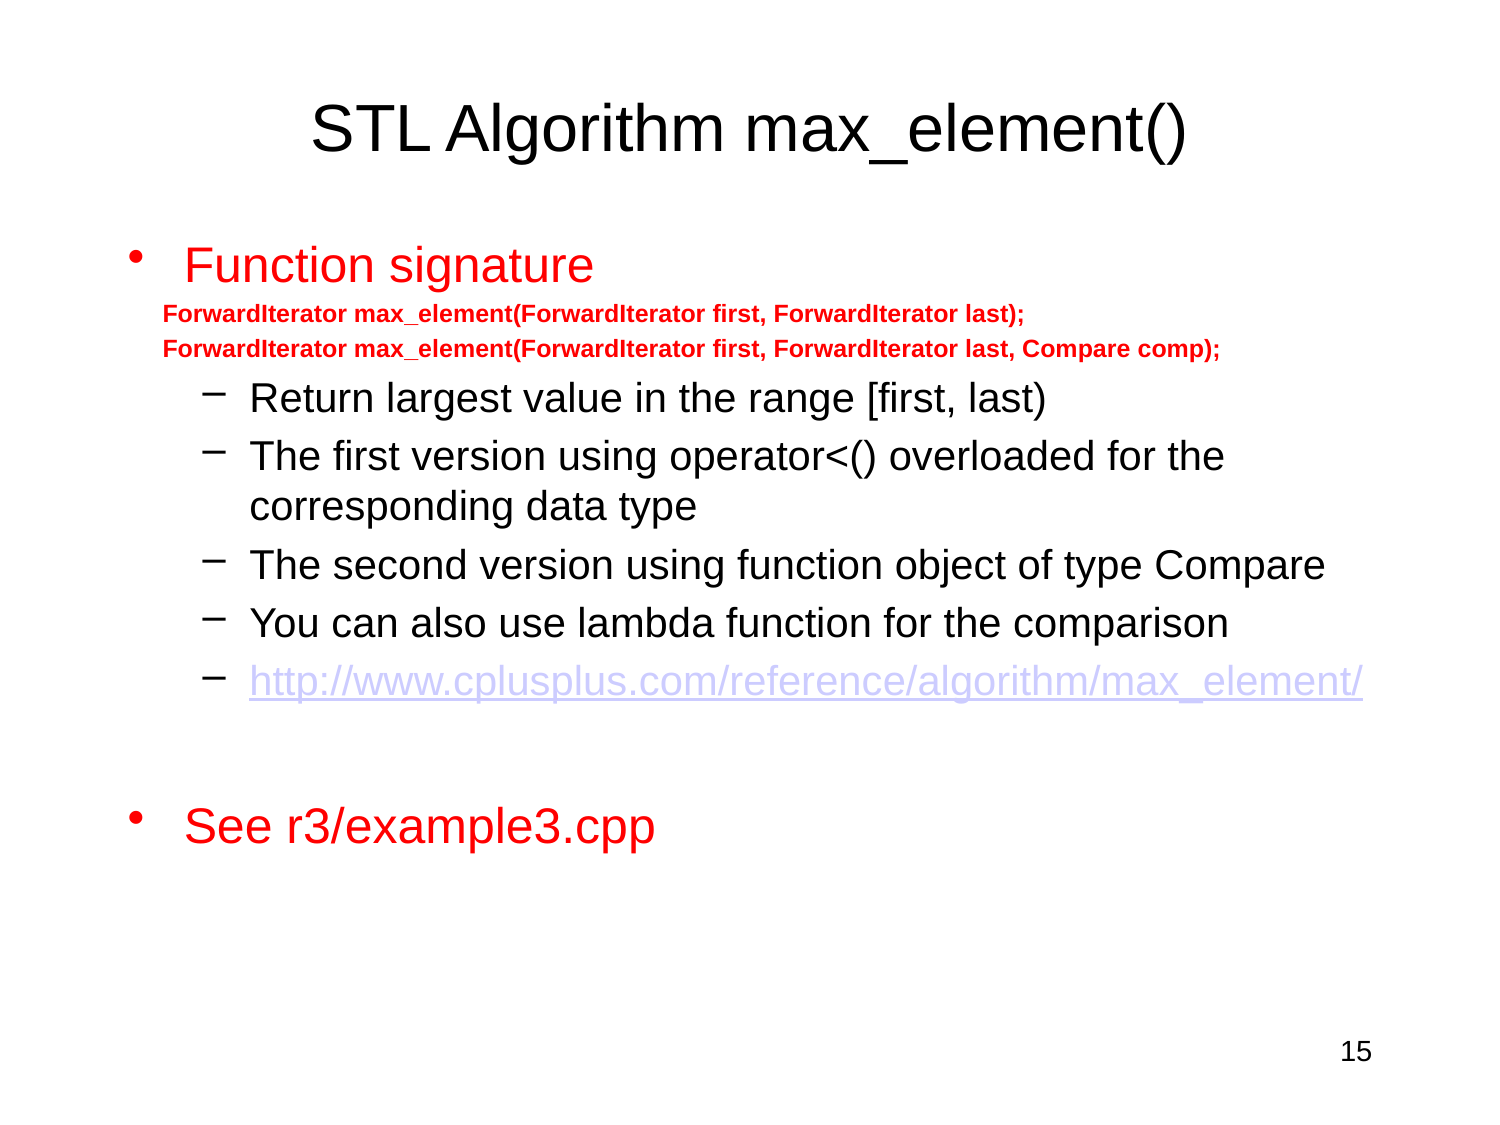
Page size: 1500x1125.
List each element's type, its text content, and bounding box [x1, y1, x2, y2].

slide_number 15 [1074, 1024, 1388, 1101]
title STL Algorithm max_element() [112, 62, 1388, 188]
list Function signature ForwardIterator max_element(ForwardIterator first, ForwardIterator last); ForwardIterator max_element(ForwardIterator first, ForwardIterator last, Compare comp); Return largest value in the range [first, last) The first version using operator<() overloaded for the corresponding data type The second version using function object of type Compare You can also use lambda function for the comparison http://www.cplusplus.com/reference/algorithm/max_element/ See r3/example3.cpp [112, 224, 1388, 1001]
